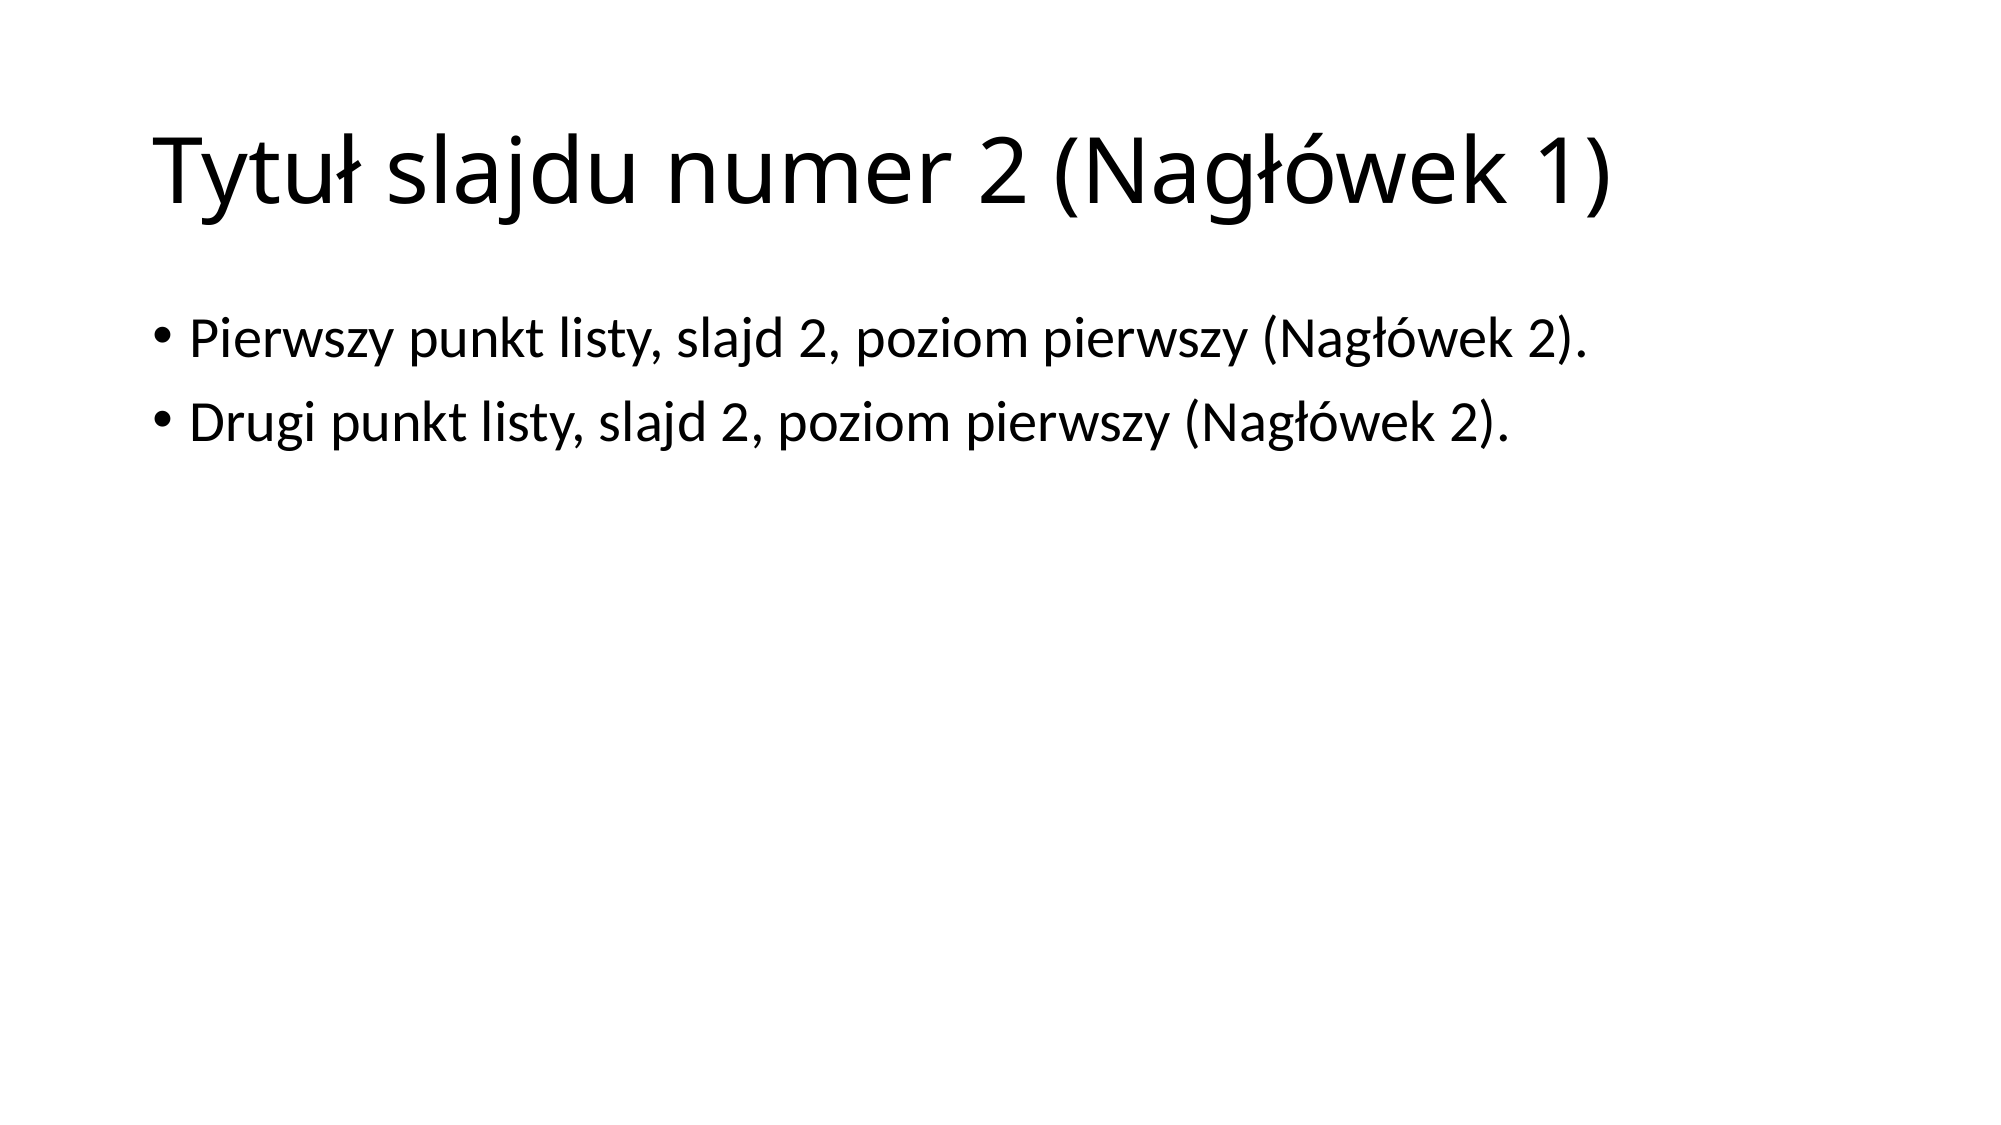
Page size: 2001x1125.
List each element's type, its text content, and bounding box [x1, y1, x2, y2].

list Pierwszy punkt listy, slajd 2, poziom pierwszy (Nagłówek 2). Drugi punkt listy, slajd 2, poziom pierwszy (Nagłówek 2). [137, 299, 1863, 1014]
title Tytuł slajdu numer 2 (Nagłówek 1) [137, 65, 1863, 283]
